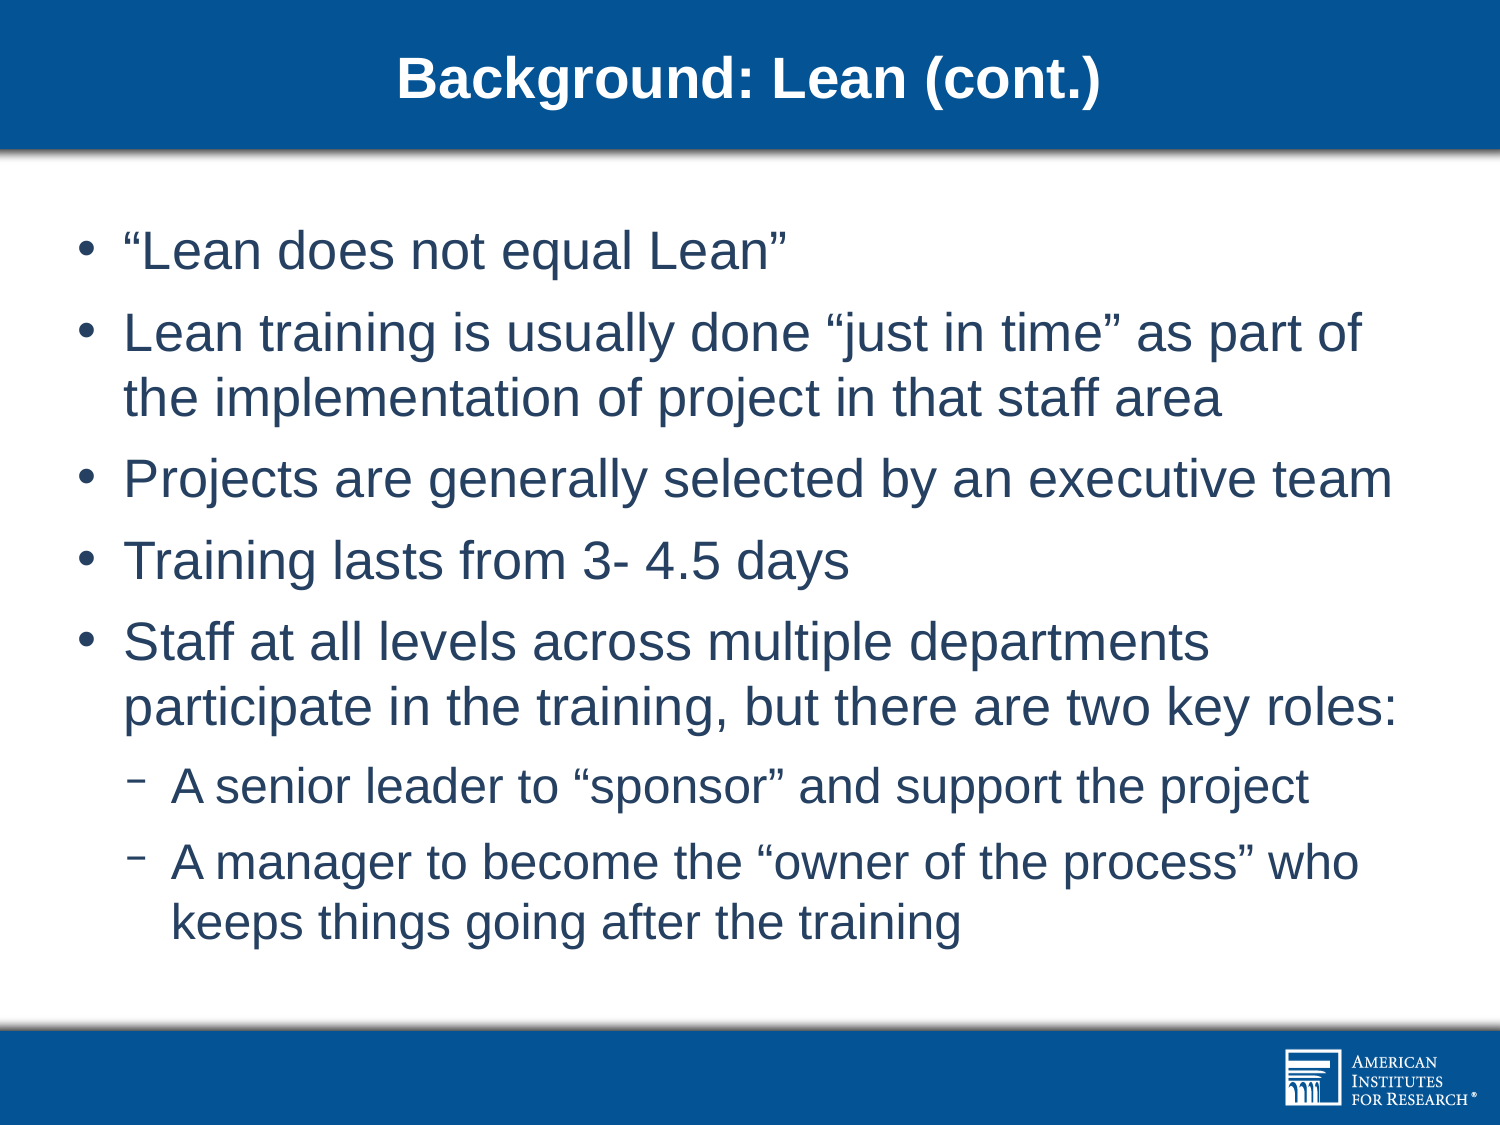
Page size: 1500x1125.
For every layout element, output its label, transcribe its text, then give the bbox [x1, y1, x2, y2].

title Background: Lean (cont.) [0, 0, 1500, 151]
picture [0, 151, 1500, 1125]
list “Lean does not equal Lean” Lean training is usually done “just in time” as part of the implementation of project in that staff area Projects are generally selected by an executive team Training lasts from 3- 4.5 days Staff at all levels across multiple departments participate in the training, but there are two key roles: A senior leader to “sponsor” and support the project A manager to become the “owner of the process” who keeps things going after the training [61, 207, 1438, 973]
